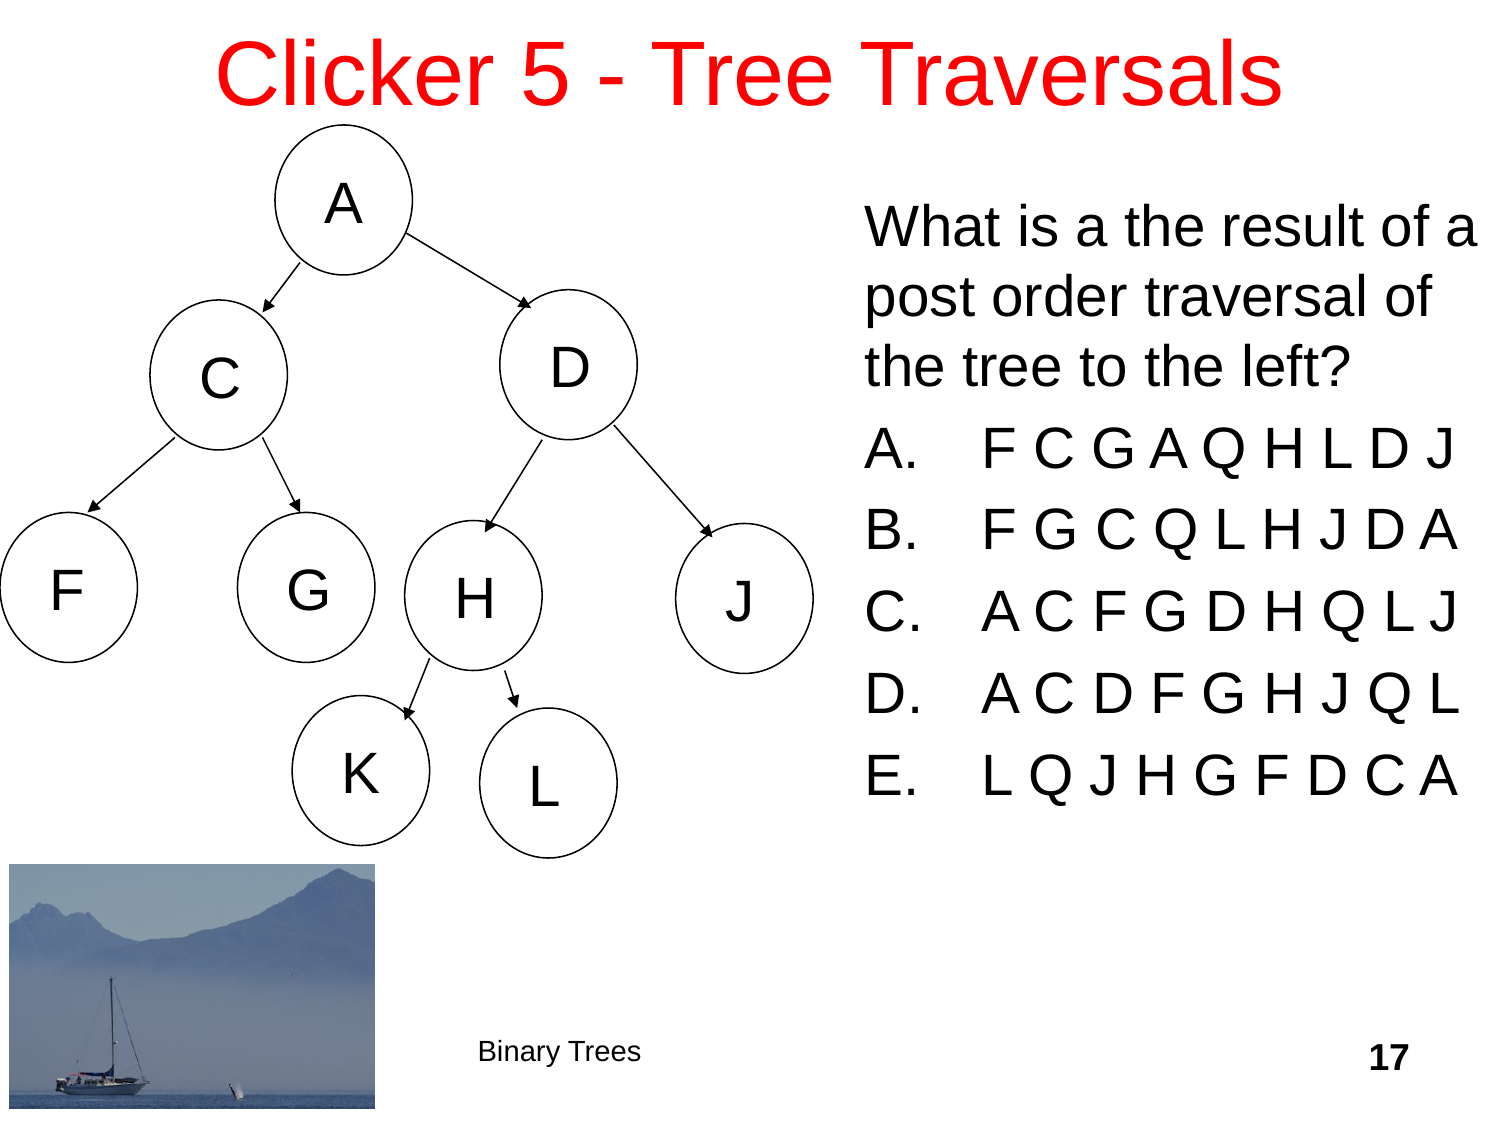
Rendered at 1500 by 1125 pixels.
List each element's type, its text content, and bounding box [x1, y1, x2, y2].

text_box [274, 124, 413, 276]
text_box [499, 289, 638, 440]
text_box What is a the result of a post order traversal of the tree to the left? F C G A Q H L D J F G C Q L H J D A A C F G D H Q L J A C D F G H J Q L L Q J H G F D C A [850, 180, 1500, 896]
footer Binary Trees [462, 1024, 1038, 1101]
text_box [88, 458, 152, 510]
text_box [273, 459, 301, 510]
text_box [404, 520, 543, 671]
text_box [675, 523, 814, 674]
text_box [149, 299, 288, 451]
text_box [507, 680, 520, 706]
slide_number 17 [1112, 1024, 1426, 1101]
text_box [479, 707, 618, 859]
picture [9, 864, 376, 1109]
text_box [291, 695, 430, 846]
title Clicker 5 - Tree Traversals [112, 0, 1388, 163]
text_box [0, 512, 138, 663]
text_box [237, 512, 376, 663]
